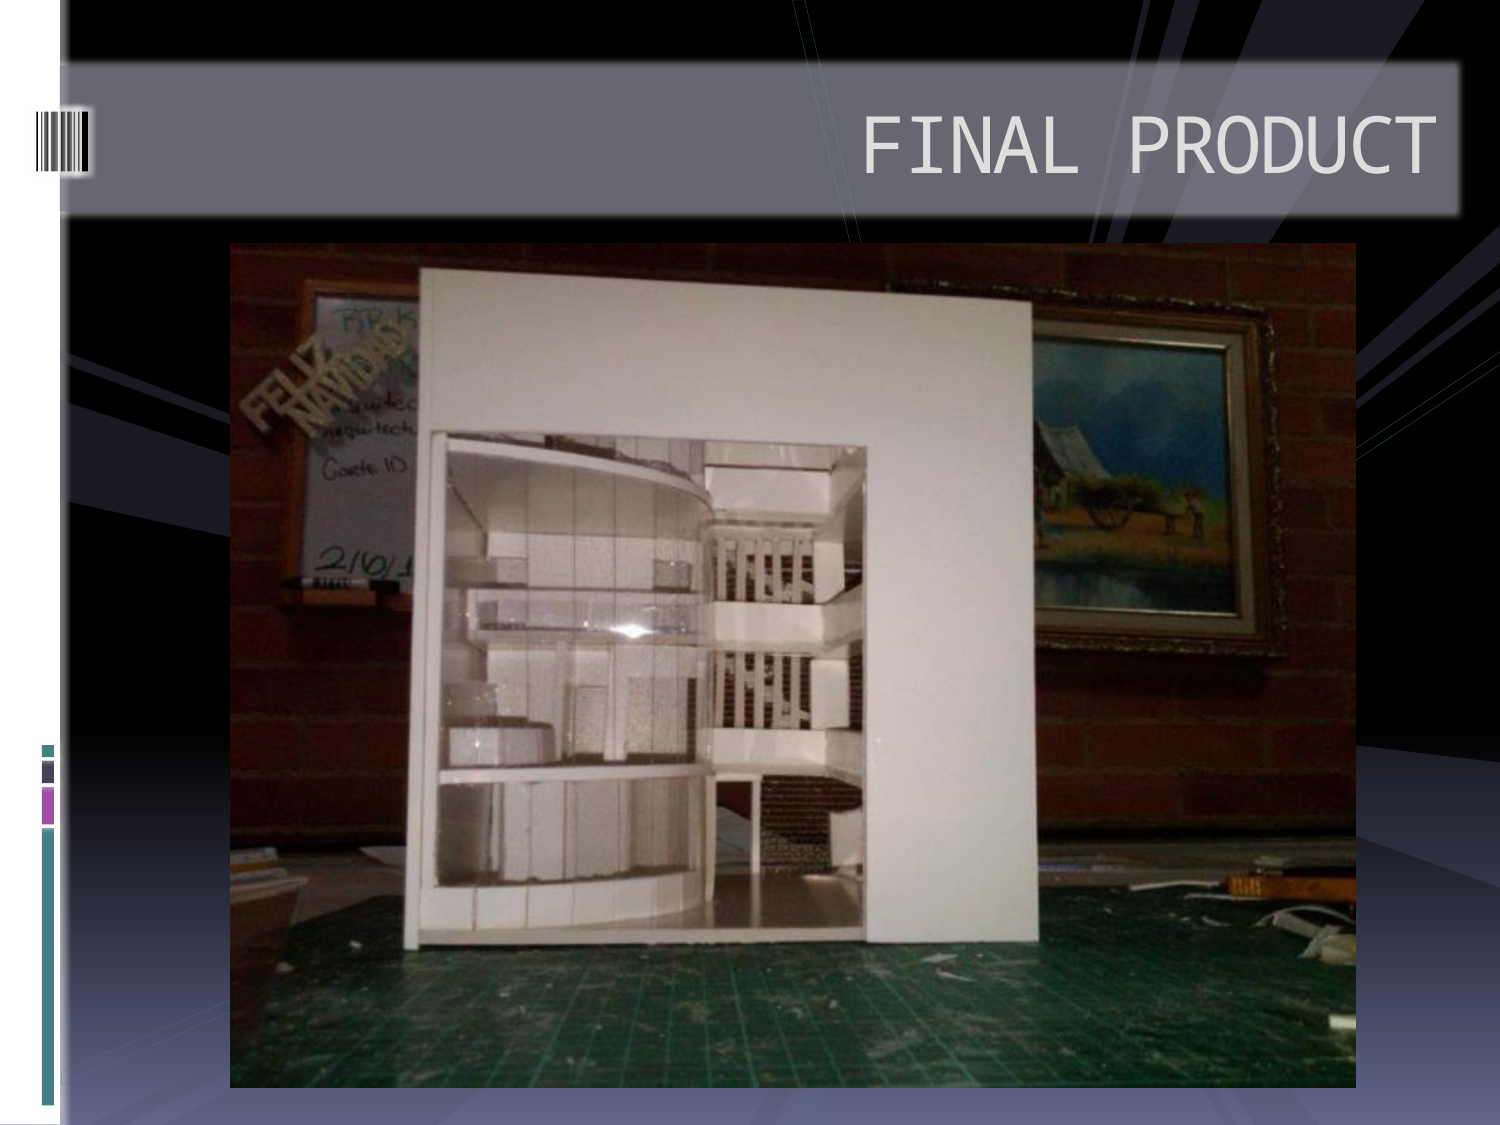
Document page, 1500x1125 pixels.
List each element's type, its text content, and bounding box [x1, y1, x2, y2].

title FINAL PRODUCT [115, 83, 1454, 212]
picture [229, 243, 1356, 1088]
